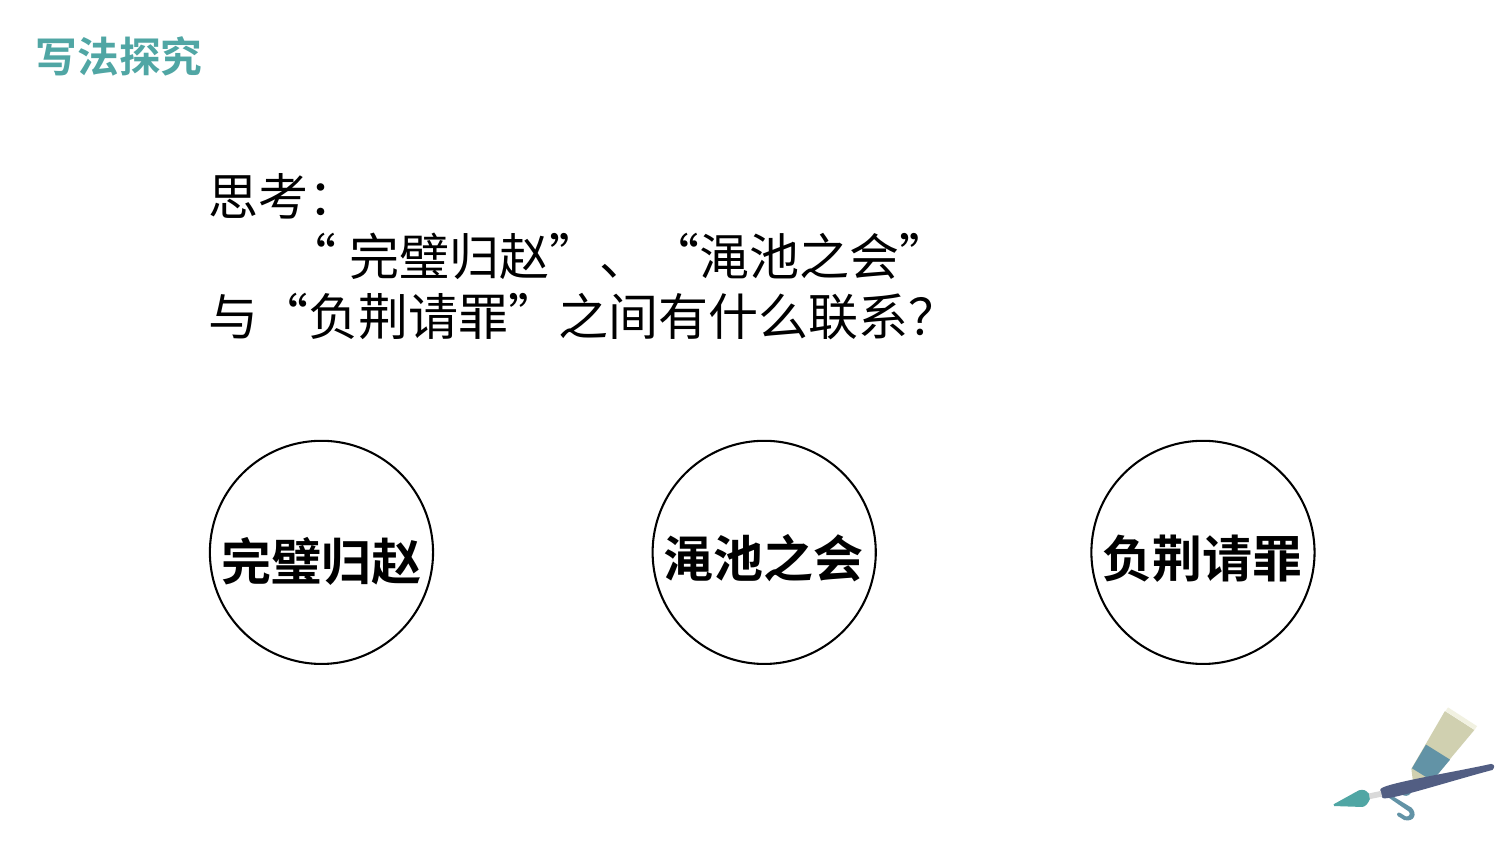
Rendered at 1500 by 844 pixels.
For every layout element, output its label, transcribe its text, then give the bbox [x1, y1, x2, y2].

text_box 完璧归赵 [210, 524, 501, 596]
text_box [217, 596, 426, 665]
text_box [212, 439, 431, 524]
text_box [1098, 594, 1308, 665]
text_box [1358, 708, 1481, 844]
text_box 负荆请罪 [1091, 521, 1362, 594]
text_box [1094, 439, 1312, 521]
text_box 写法探究 [24, 25, 261, 87]
text_box [659, 594, 869, 665]
text_box [656, 439, 873, 521]
text_box 渑池之会 [652, 521, 923, 594]
text_box 思考： “完璧归赵”、“渑池之会” 与“负荆请罪”之间有什么联系？ [197, 159, 1183, 351]
